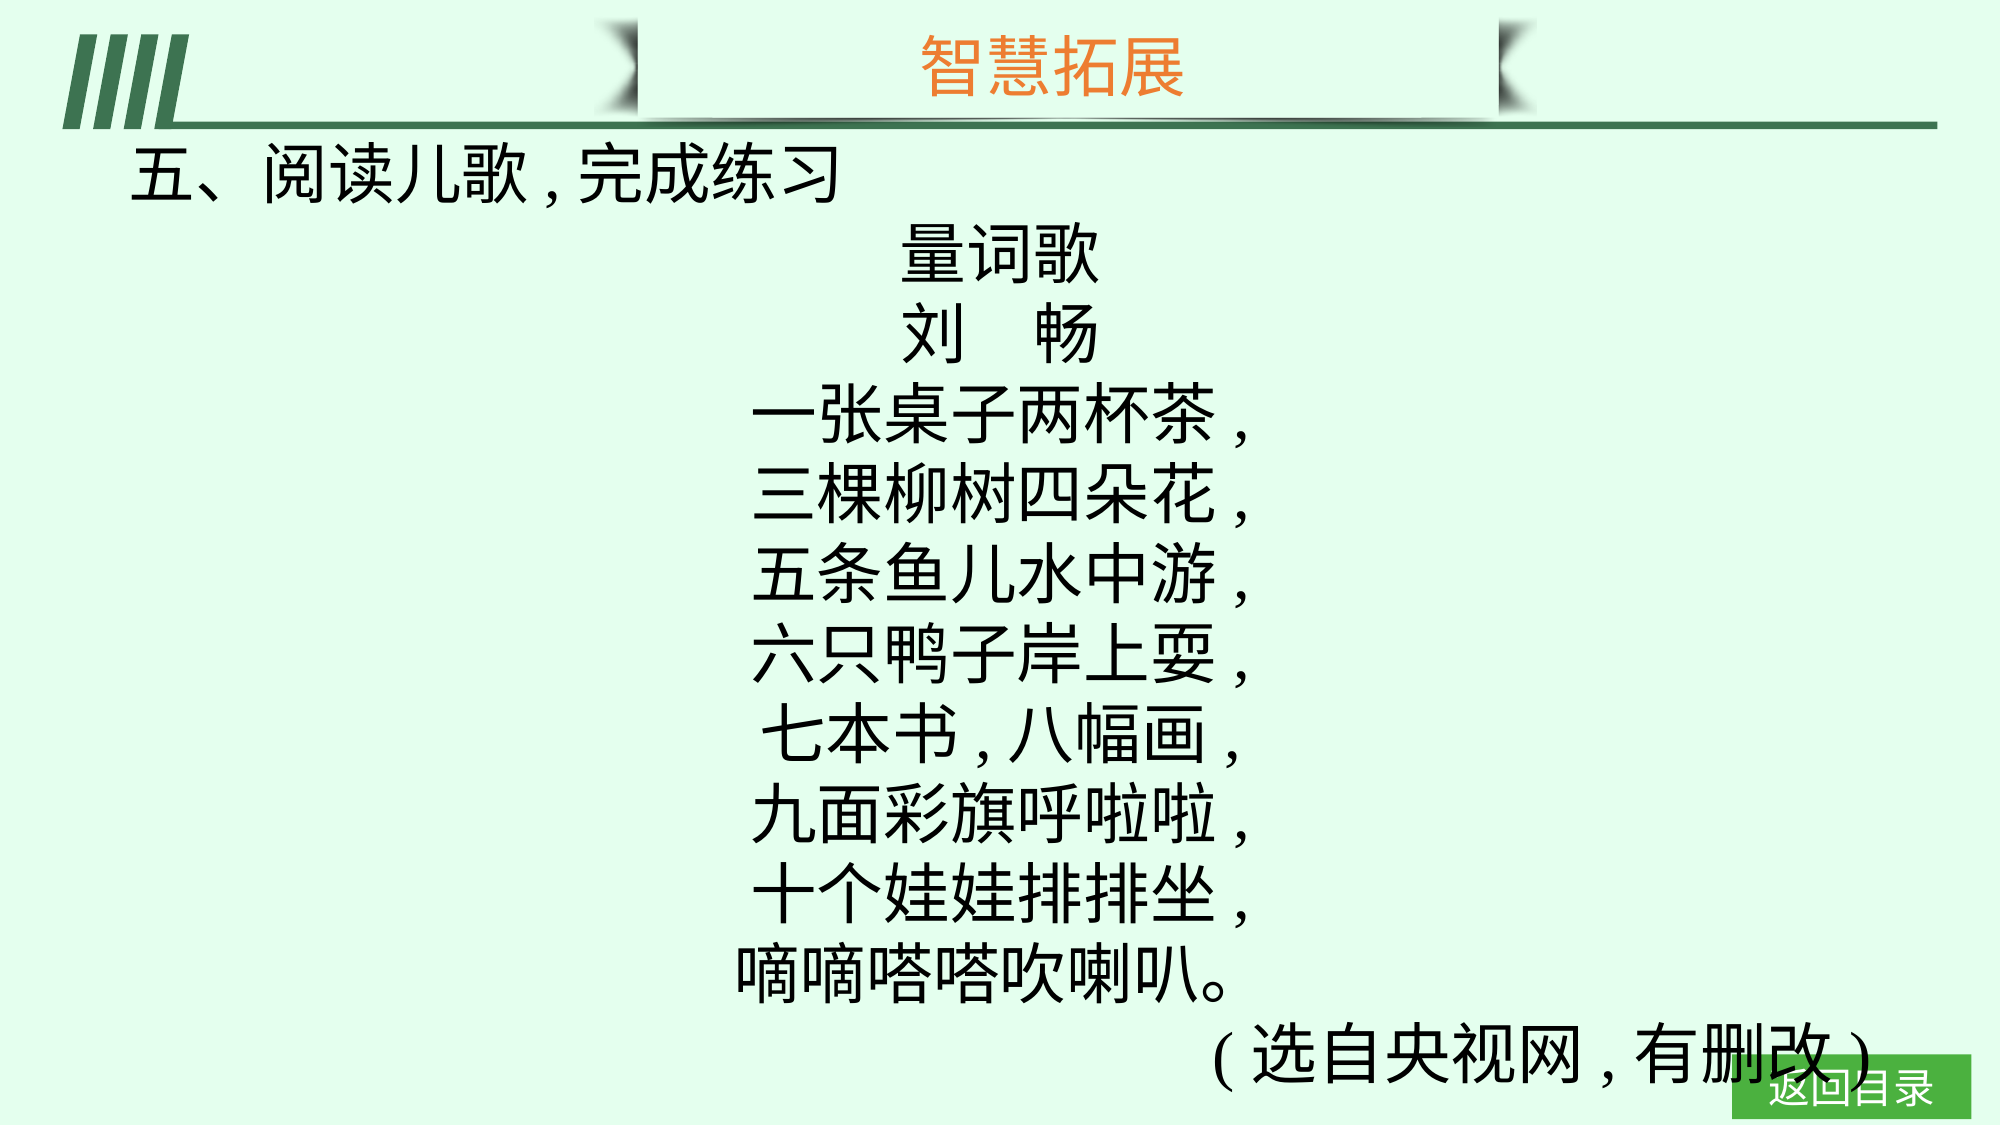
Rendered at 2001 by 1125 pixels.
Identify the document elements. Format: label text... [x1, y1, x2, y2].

text_box 五、阅读儿歌,完成练习 量词歌 刘 畅 一张桌子两杯茶, 三棵柳树四朵花, 五条鱼儿水中游, 六只鸭子岸上耍, 七本书,八幅画, 九面彩旗呼啦啦, 十个娃娃排排坐, 嘀嘀嗒嗒吹喇叭。 (选自央视网,有删改) [113, 130, 1887, 1100]
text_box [62, 34, 1938, 130]
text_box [594, 16, 1537, 127]
